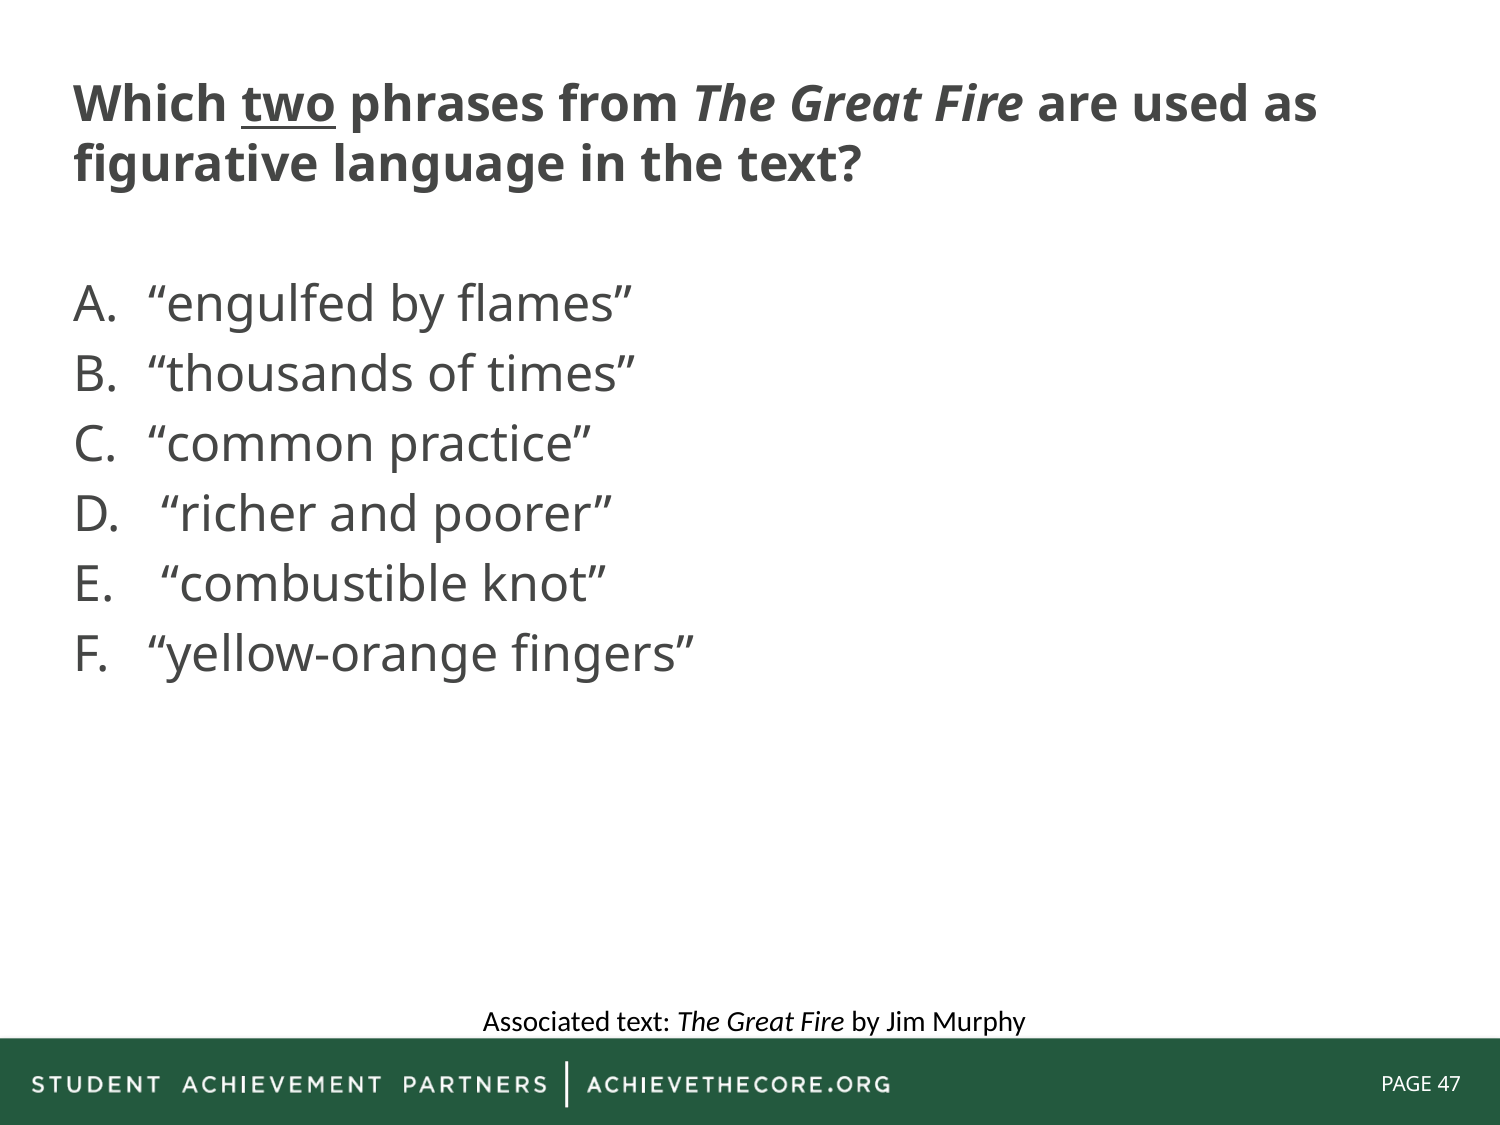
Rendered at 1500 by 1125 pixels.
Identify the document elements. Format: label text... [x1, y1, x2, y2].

list Which two phrases from The Great Fire are used as figurative language in the text? “engulfed by flames” “thousands of times” “common practice” “richer and poorer” “combustible knot” “yellow-orange fingers” [58, 64, 1430, 782]
text_box Associated text: The Great Fire by Jim Murphy [0, 995, 1500, 1045]
